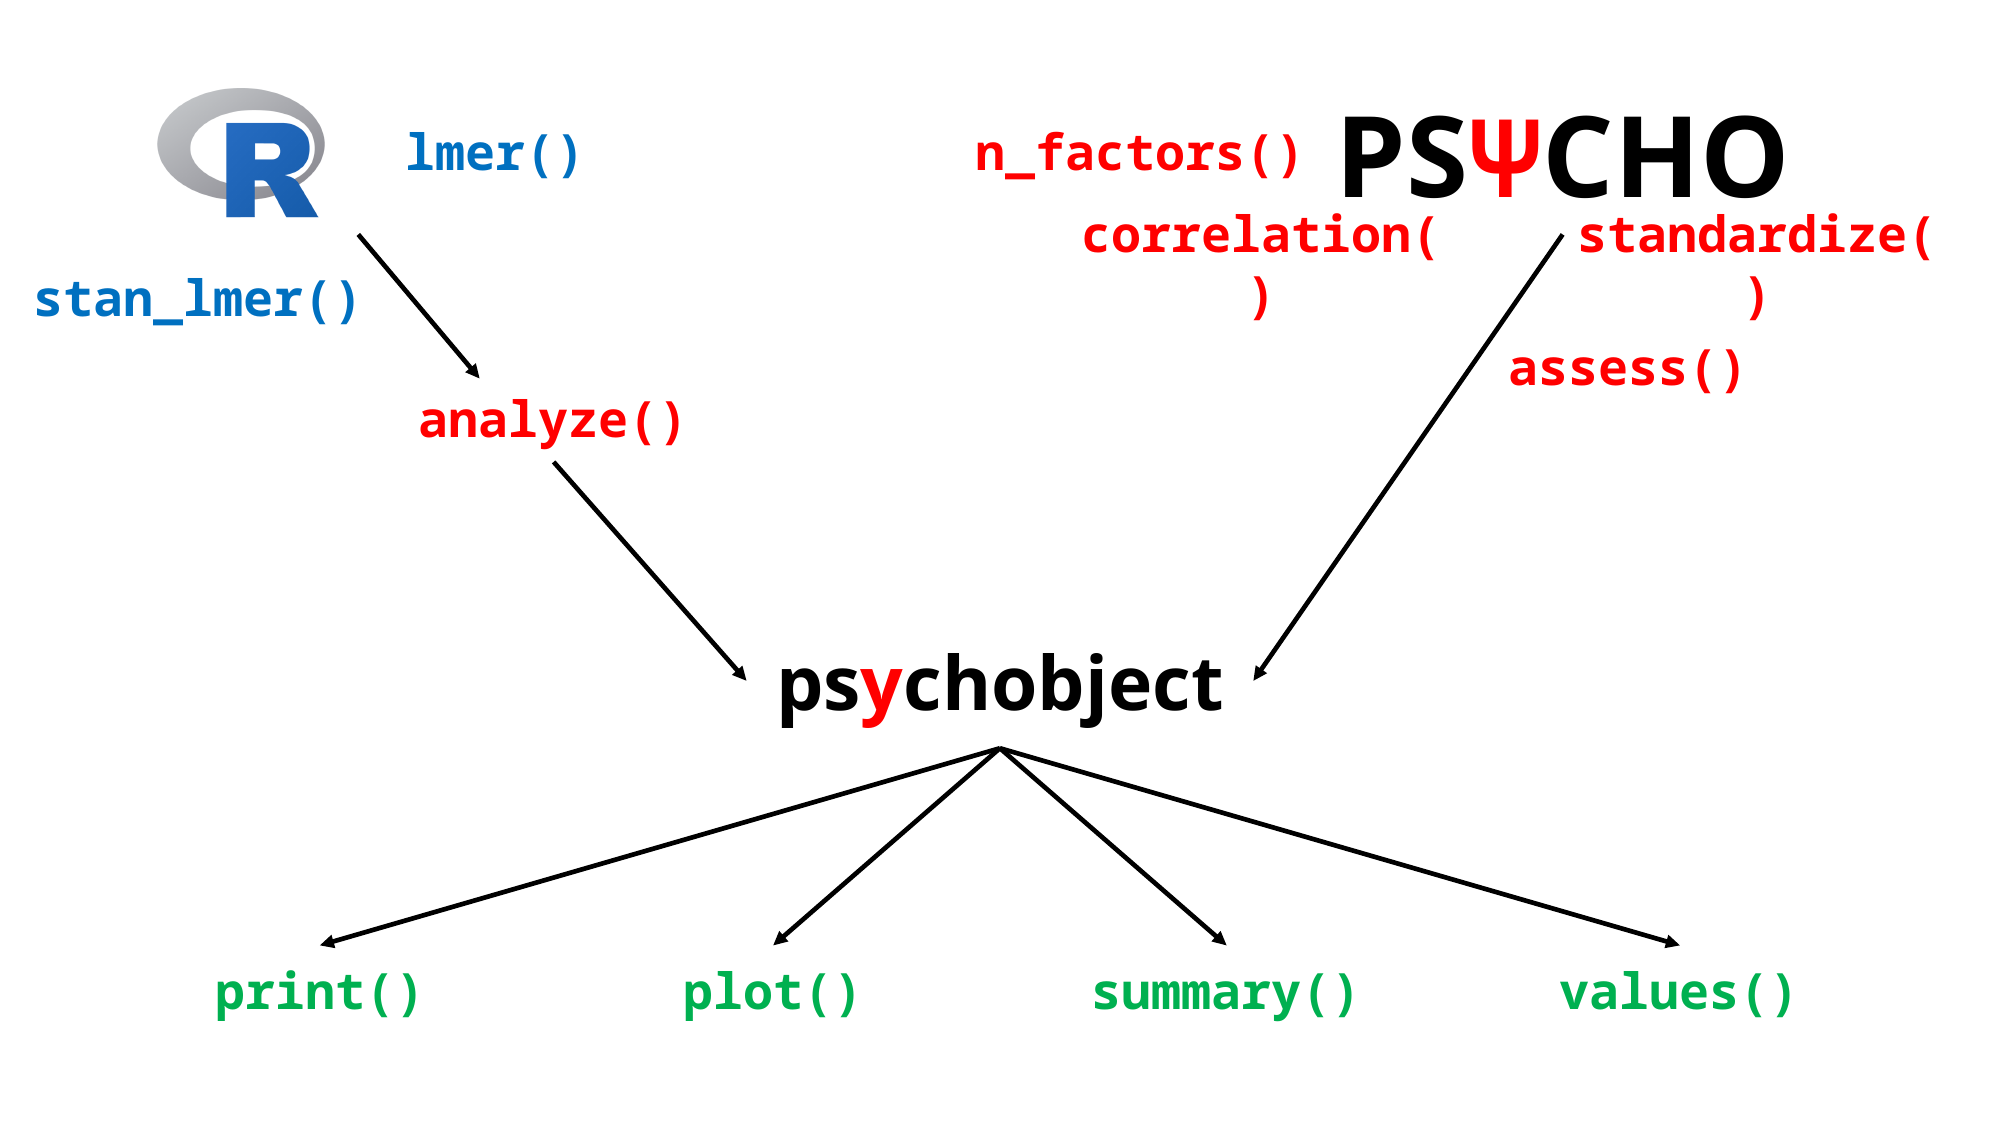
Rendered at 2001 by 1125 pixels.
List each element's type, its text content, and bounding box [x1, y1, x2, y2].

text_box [1253, 234, 1563, 681]
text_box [773, 748, 999, 946]
text_box standardize() [1562, 217, 1954, 308]
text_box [999, 748, 1680, 946]
text_box lmer() [329, 106, 663, 196]
text_box assess() [1563, 321, 1825, 411]
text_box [358, 234, 480, 379]
text_box stan_lmer() [17, 251, 358, 341]
text_box PSΨCHO [1278, 69, 1848, 234]
text_box analyze() [386, 372, 721, 463]
text_box n_factors() [944, 106, 1336, 196]
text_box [319, 748, 773, 946]
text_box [553, 461, 747, 681]
text_box psychobject [745, 612, 1254, 748]
text_box correlation() [1066, 217, 1458, 307]
picture [153, 82, 329, 223]
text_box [153, 945, 1847, 1034]
